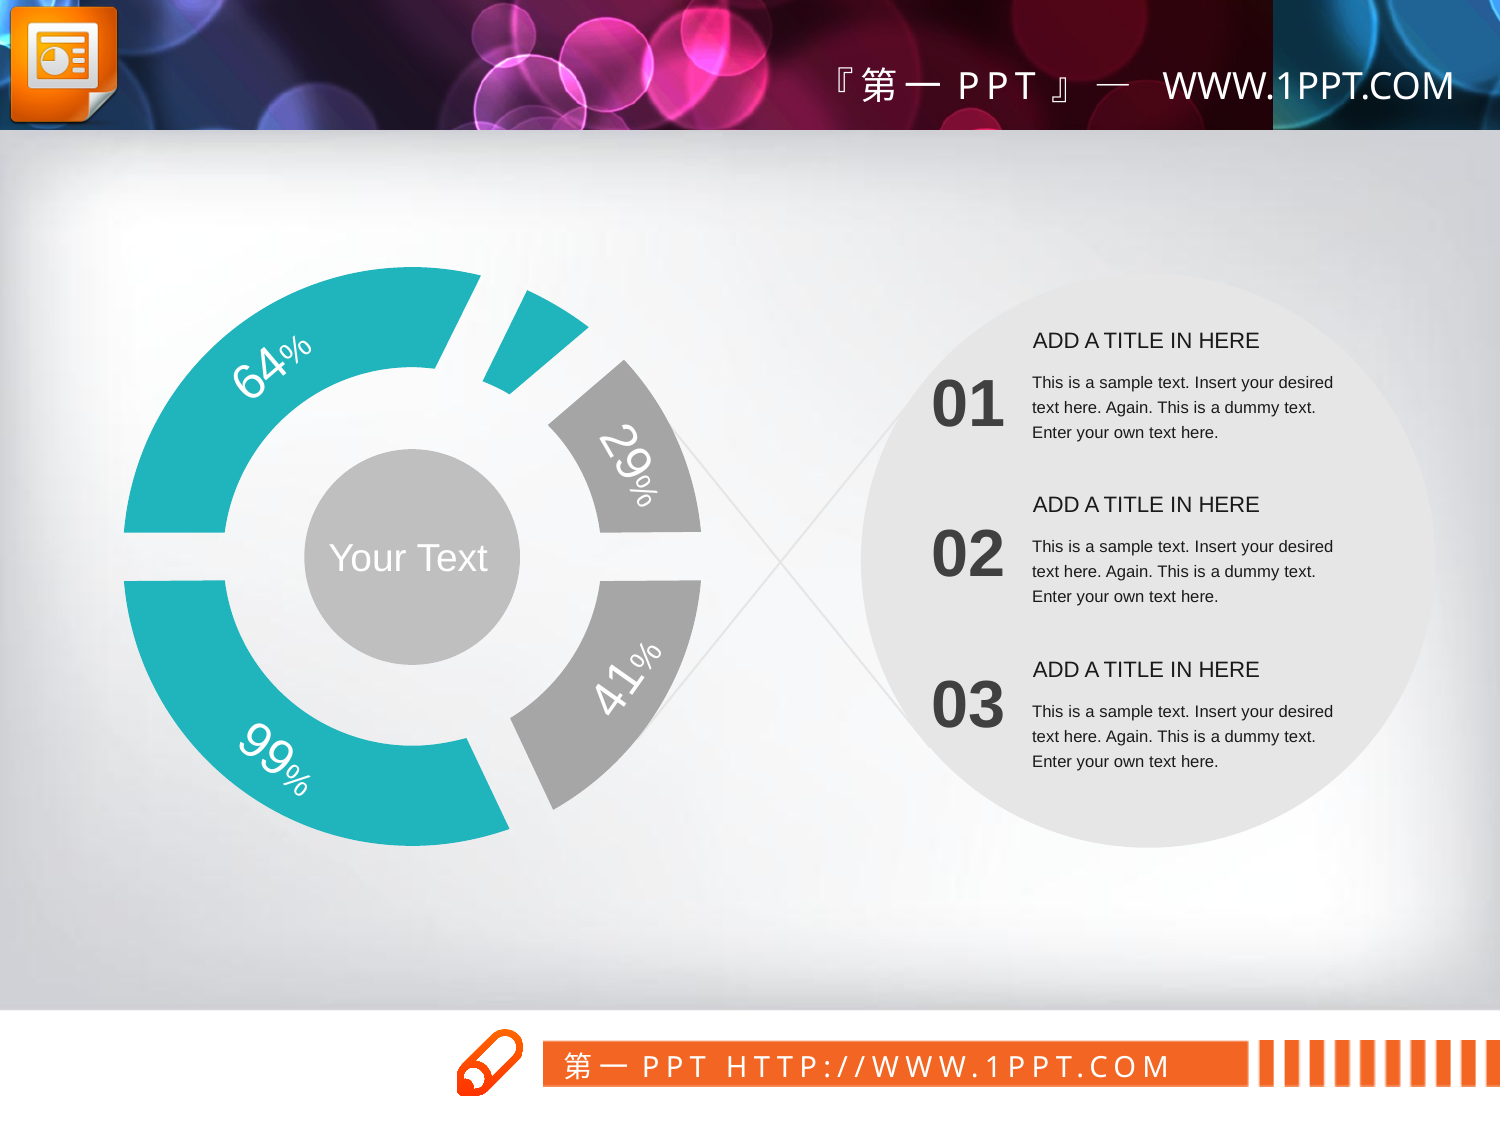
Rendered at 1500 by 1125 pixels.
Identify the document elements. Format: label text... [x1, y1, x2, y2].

text_box 02 [916, 502, 1011, 597]
picture [543, 1040, 1500, 1087]
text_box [123, 266, 702, 847]
text_box 03 [916, 653, 1011, 748]
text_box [1017, 484, 1365, 609]
text_box [860, 376, 1436, 746]
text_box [1017, 320, 1365, 445]
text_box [1017, 649, 1365, 774]
picture [0, 0, 1500, 1012]
text_box [950, 273, 1304, 352]
text_box 01 [916, 352, 1012, 448]
text_box [930, 748, 1331, 848]
